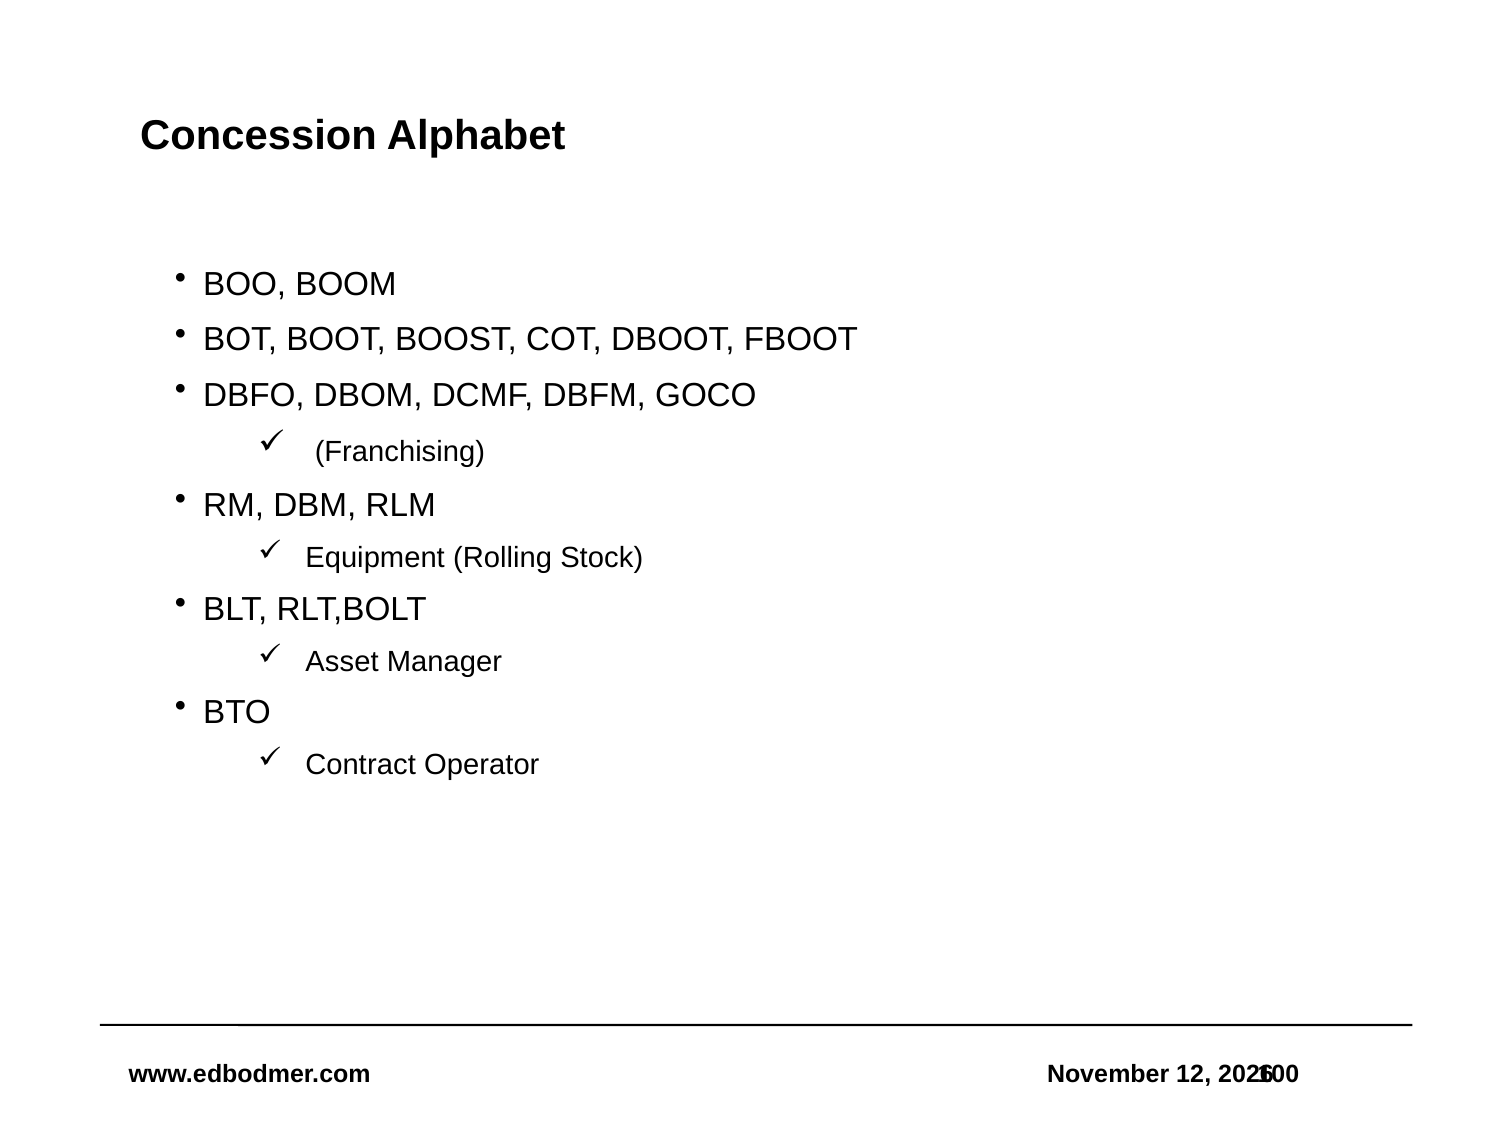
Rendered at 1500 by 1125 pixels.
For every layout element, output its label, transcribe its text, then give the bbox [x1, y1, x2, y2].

title Concession Alphabet [124, 99, 1288, 226]
list BOO, BOOM BOT, BOOT, BOOST, COT, DBOOT, FBOOT DBFO, DBOM, DCMF, DBFM, GOCO (Franchising) RM, DBM, RLM Equipment (Rolling Stock) BLT, RLT,BOLT Asset Manager BTO Contract Operator [149, 262, 1338, 1026]
